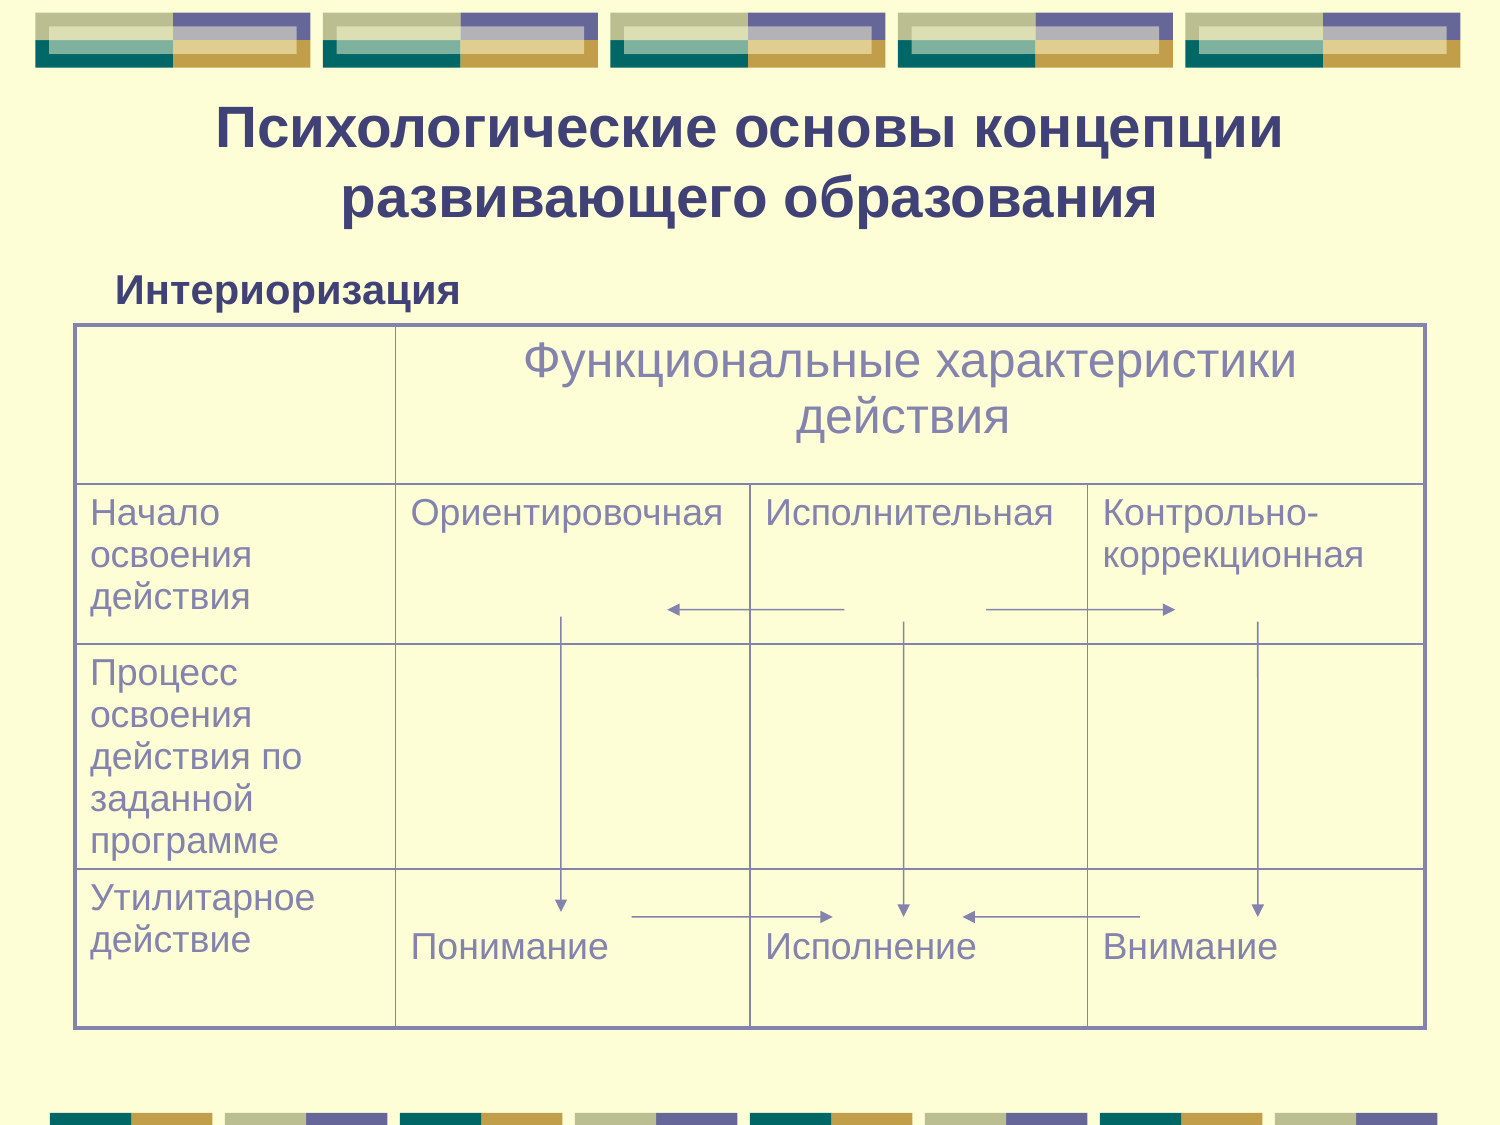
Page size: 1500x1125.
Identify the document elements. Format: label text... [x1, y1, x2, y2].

text_box [667, 603, 845, 616]
table_cell Внимание [1088, 870, 1423, 1026]
table_cell Понимание [396, 870, 749, 1026]
table_cell Утилитарное действие [77, 870, 395, 1026]
table_cell Начало освоения действия [77, 485, 395, 643]
table_cell Ориентировочная [396, 485, 749, 643]
table_cell Исполнительная [751, 485, 1087, 643]
text_box [554, 616, 568, 912]
table_cell [396, 645, 560, 868]
table_header Функциональные характеристики действия [396, 327, 1423, 483]
text_box [986, 603, 1176, 616]
table_cell Контрольно-коррекционная [1088, 485, 1423, 643]
table_cell [562, 645, 749, 868]
text_box Интериоризация [100, 255, 668, 321]
title Психологические основы концепции развивающего образования [74, 74, 1426, 244]
table_header [77, 327, 395, 483]
table_cell [1258, 645, 1423, 868]
table_cell Исполнение [751, 870, 1087, 1026]
text_box [1251, 621, 1265, 917]
text_box [897, 621, 910, 917]
text_box [962, 910, 1140, 924]
table_cell Процесс освоения действия по заданной программе [77, 645, 395, 868]
text_box [631, 910, 833, 924]
table_cell [904, 645, 1087, 868]
table_cell [1088, 645, 1257, 868]
table_cell [751, 645, 903, 868]
